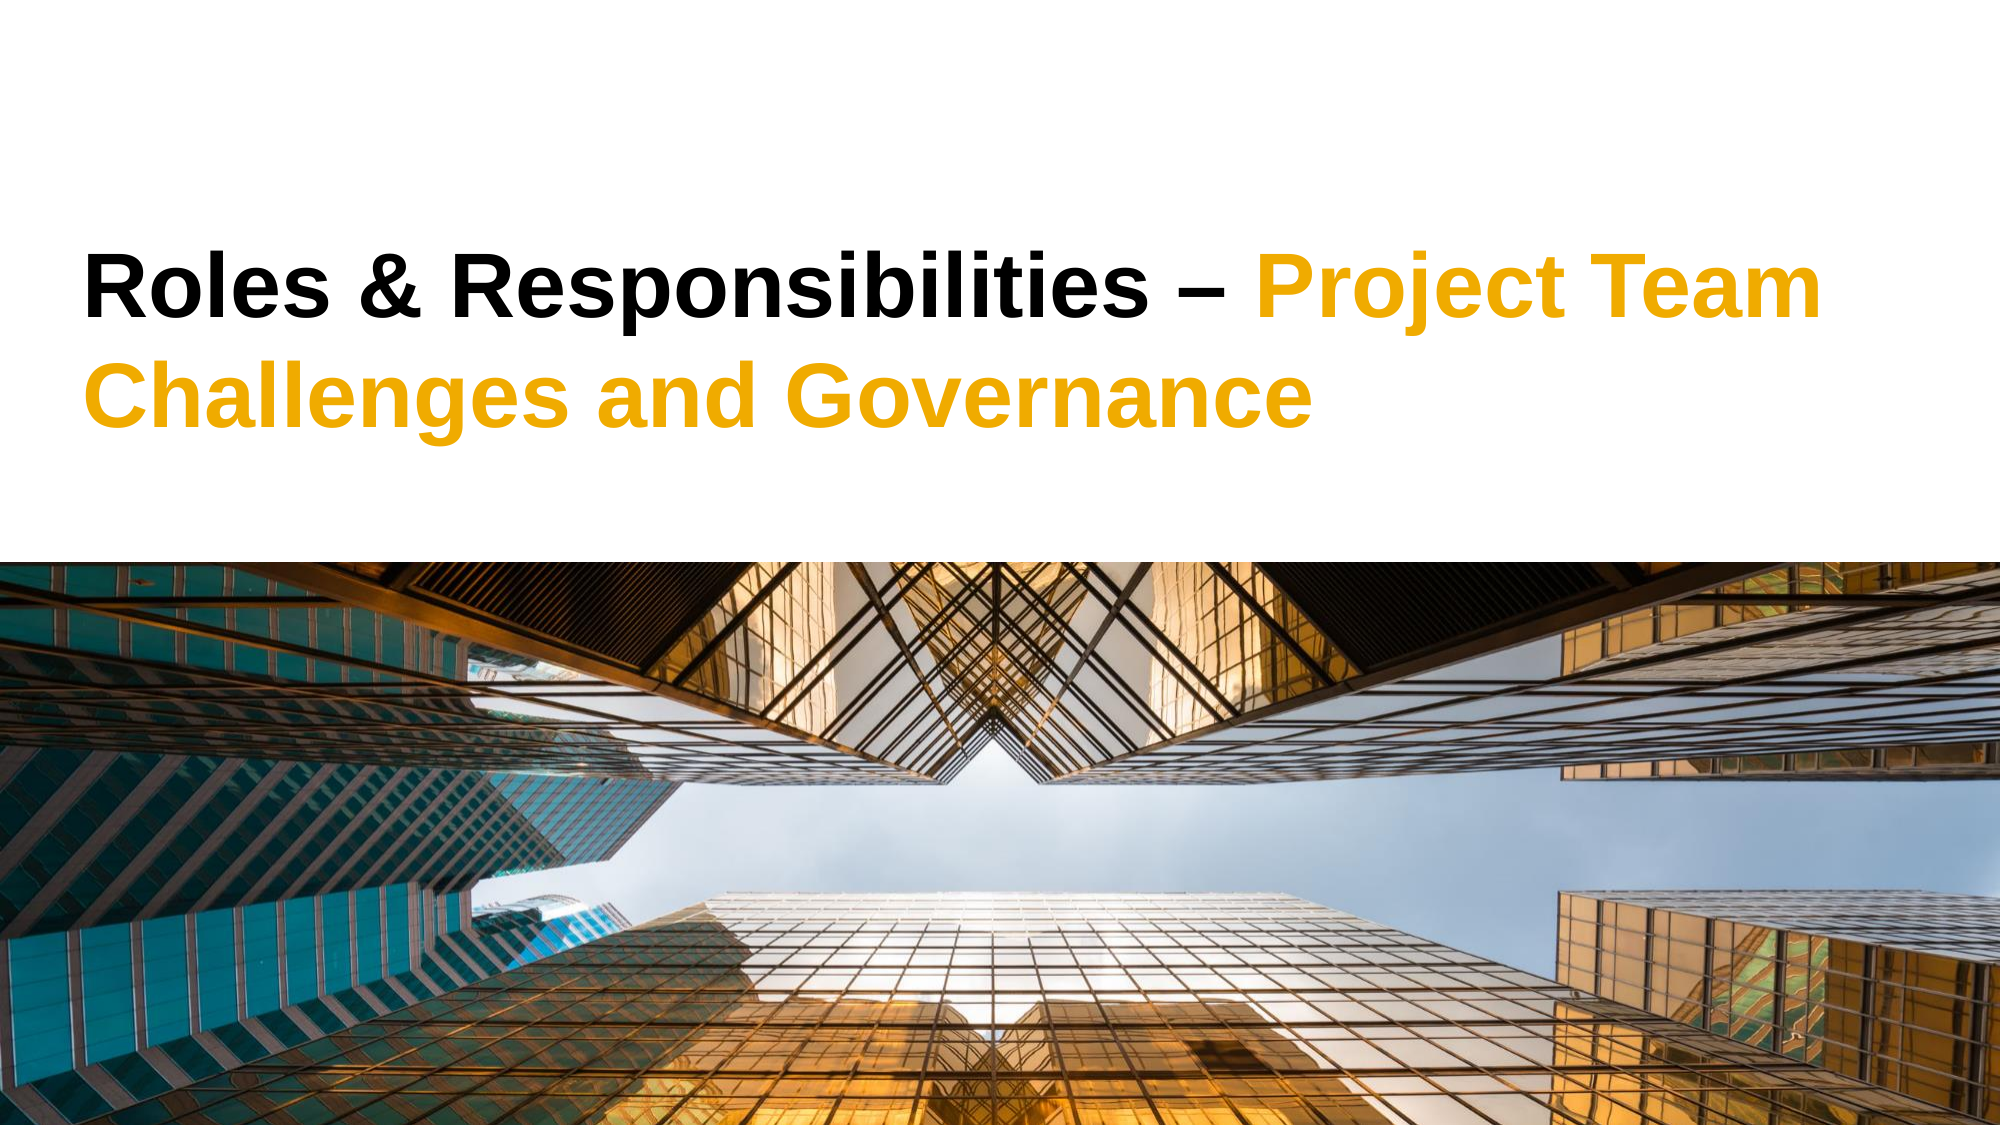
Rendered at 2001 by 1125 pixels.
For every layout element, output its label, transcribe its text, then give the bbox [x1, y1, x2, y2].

title Roles & Responsibilities – Project Team Challenges and Governance [82, 225, 1917, 337]
picture [0, 562, 2000, 1125]
